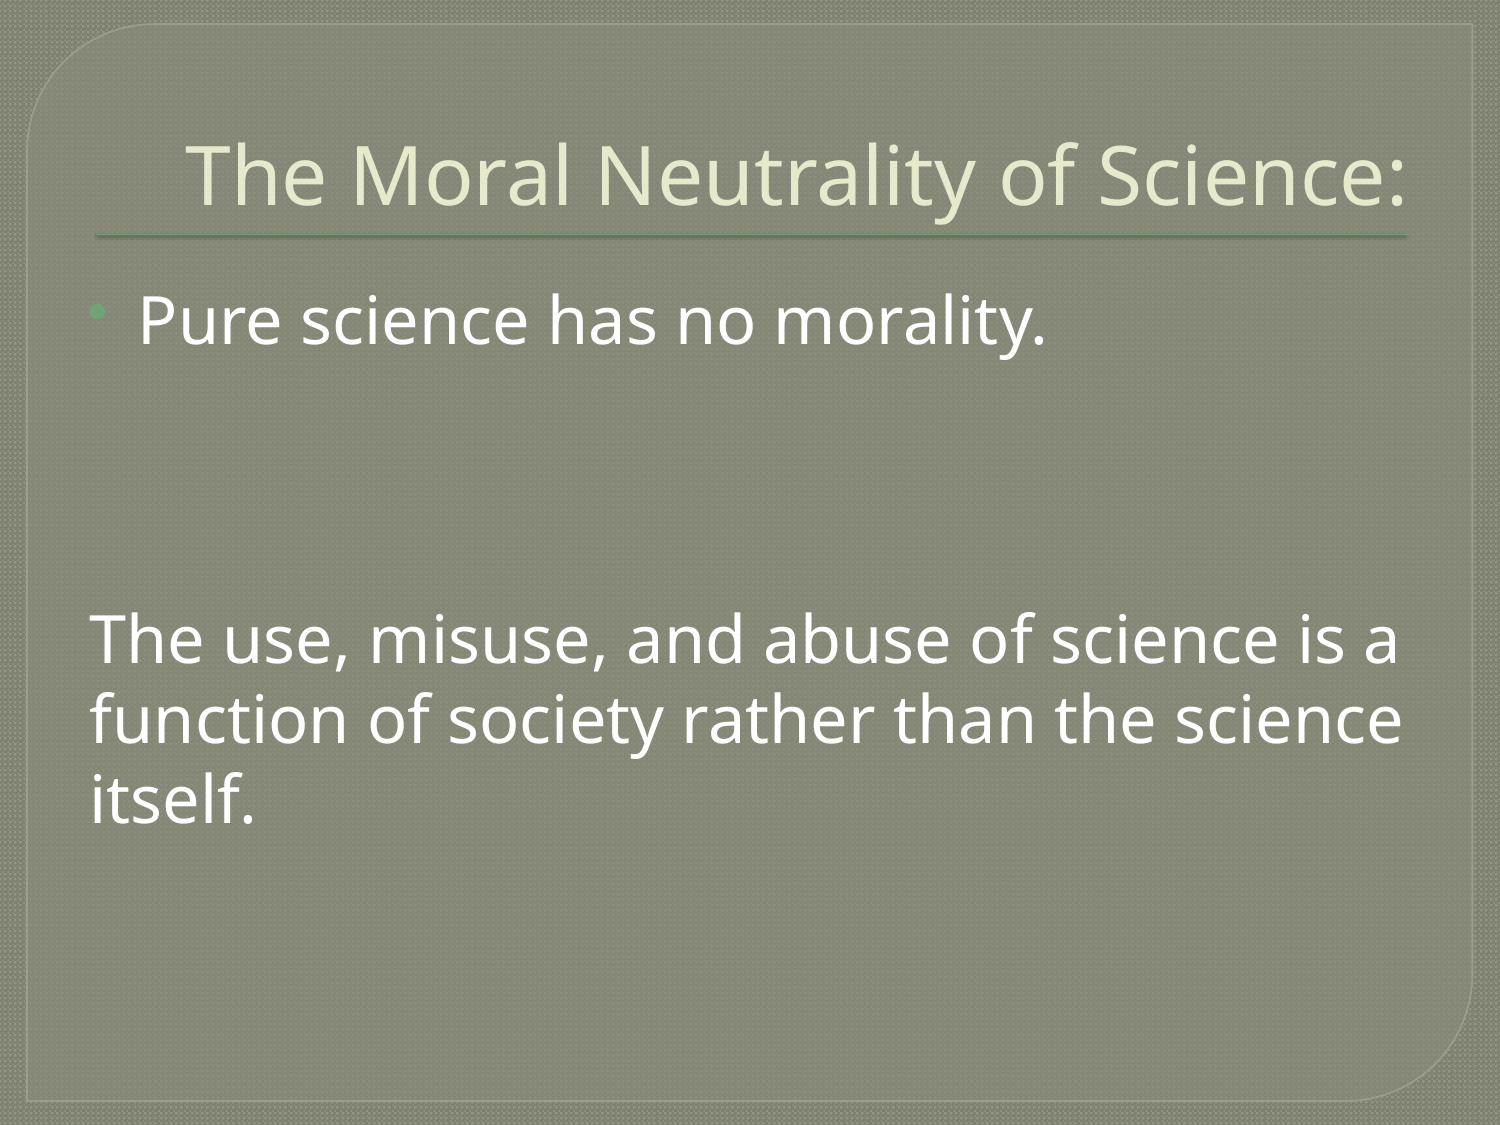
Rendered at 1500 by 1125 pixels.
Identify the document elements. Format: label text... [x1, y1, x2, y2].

list Pure science has no morality. The use, misuse, and abuse of science is a function of society rather than the science itself. [75, 270, 1425, 1013]
title The Moral Neutrality of Science: [75, 41, 1425, 230]
